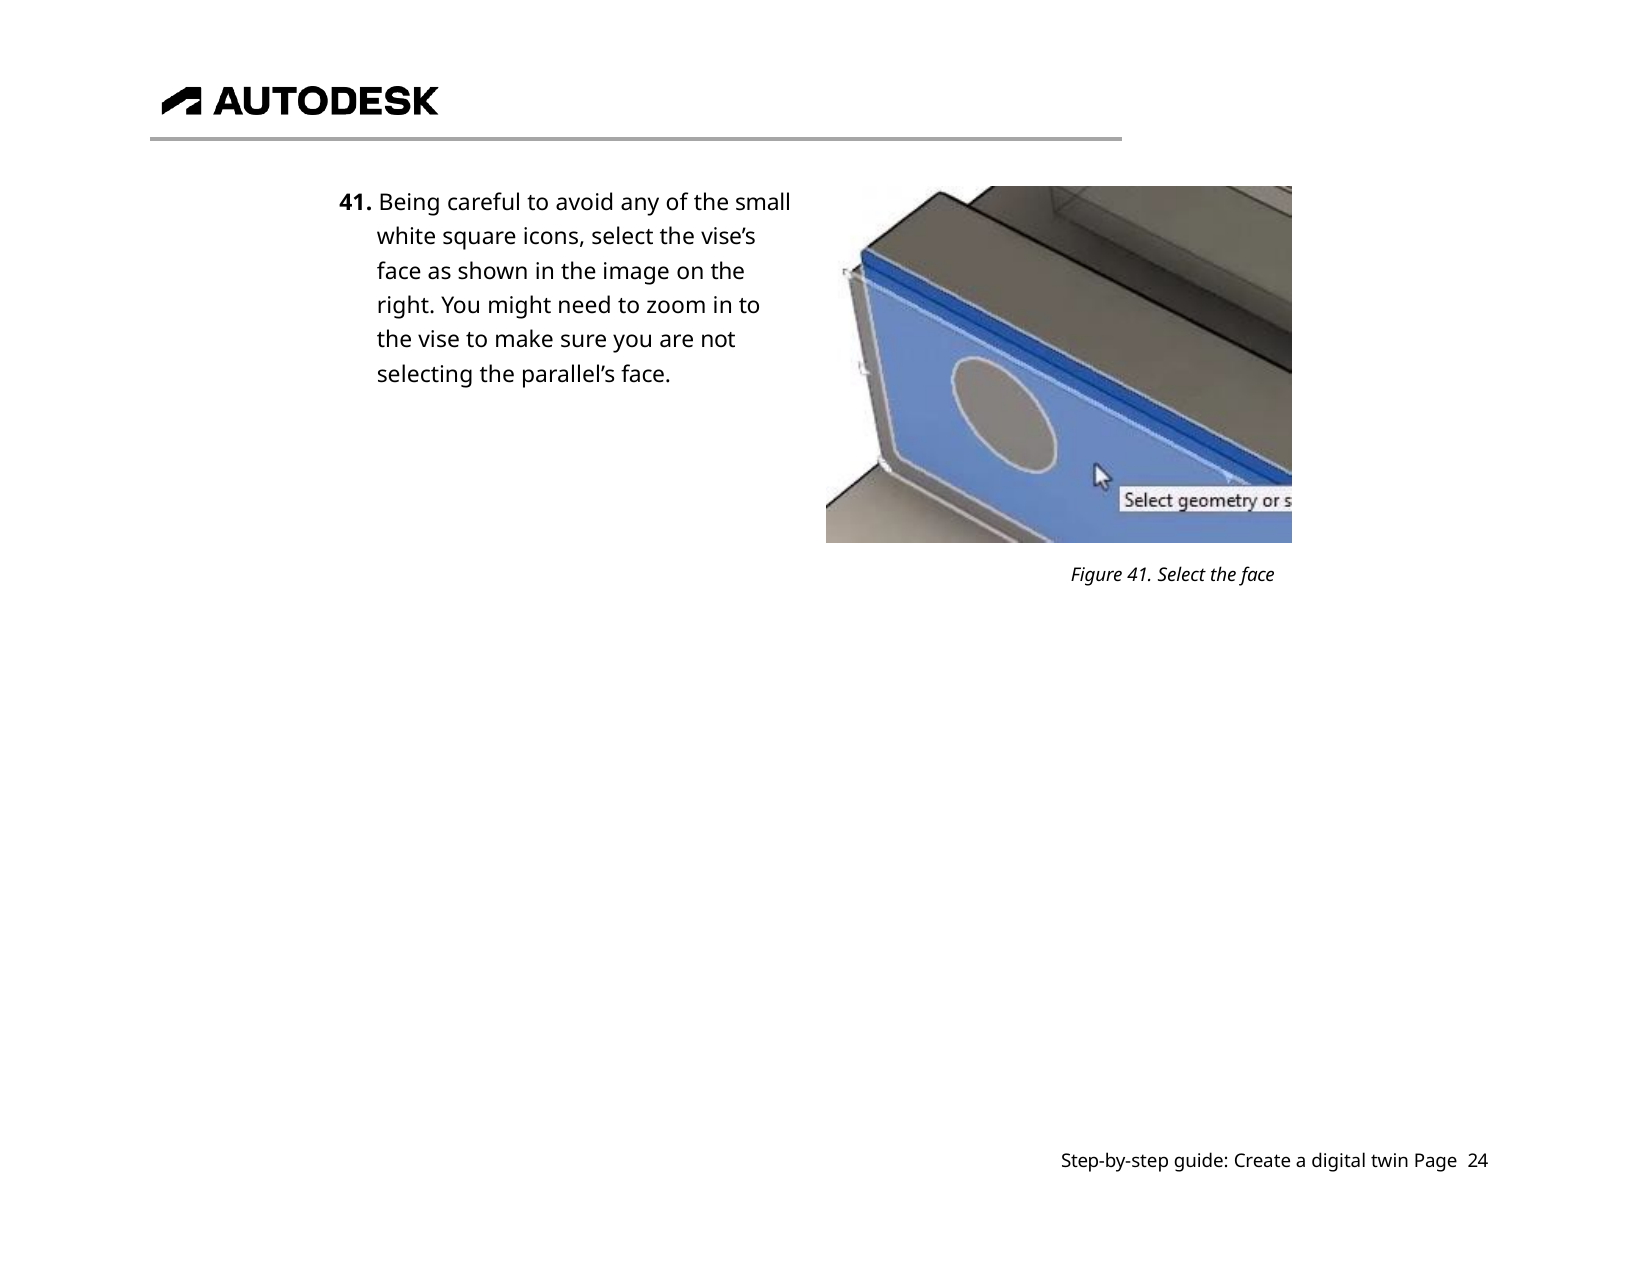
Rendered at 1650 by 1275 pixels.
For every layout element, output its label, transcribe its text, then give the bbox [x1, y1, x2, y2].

picture [161, 86, 439, 115]
picture [825, 186, 1292, 543]
slide_number Step-by-step guide: Create a digital twin Page 20 [1059, 1145, 1509, 1275]
text_box 41. Being careful to avoid any of the small white square icons, select the vise’s face as shown in the image on the right. You might need to zoom in to the vise to make sure you are not selecting the parallel’s face. [337, 178, 795, 387]
text_box Figure 41. Select the face [1068, 560, 1294, 586]
